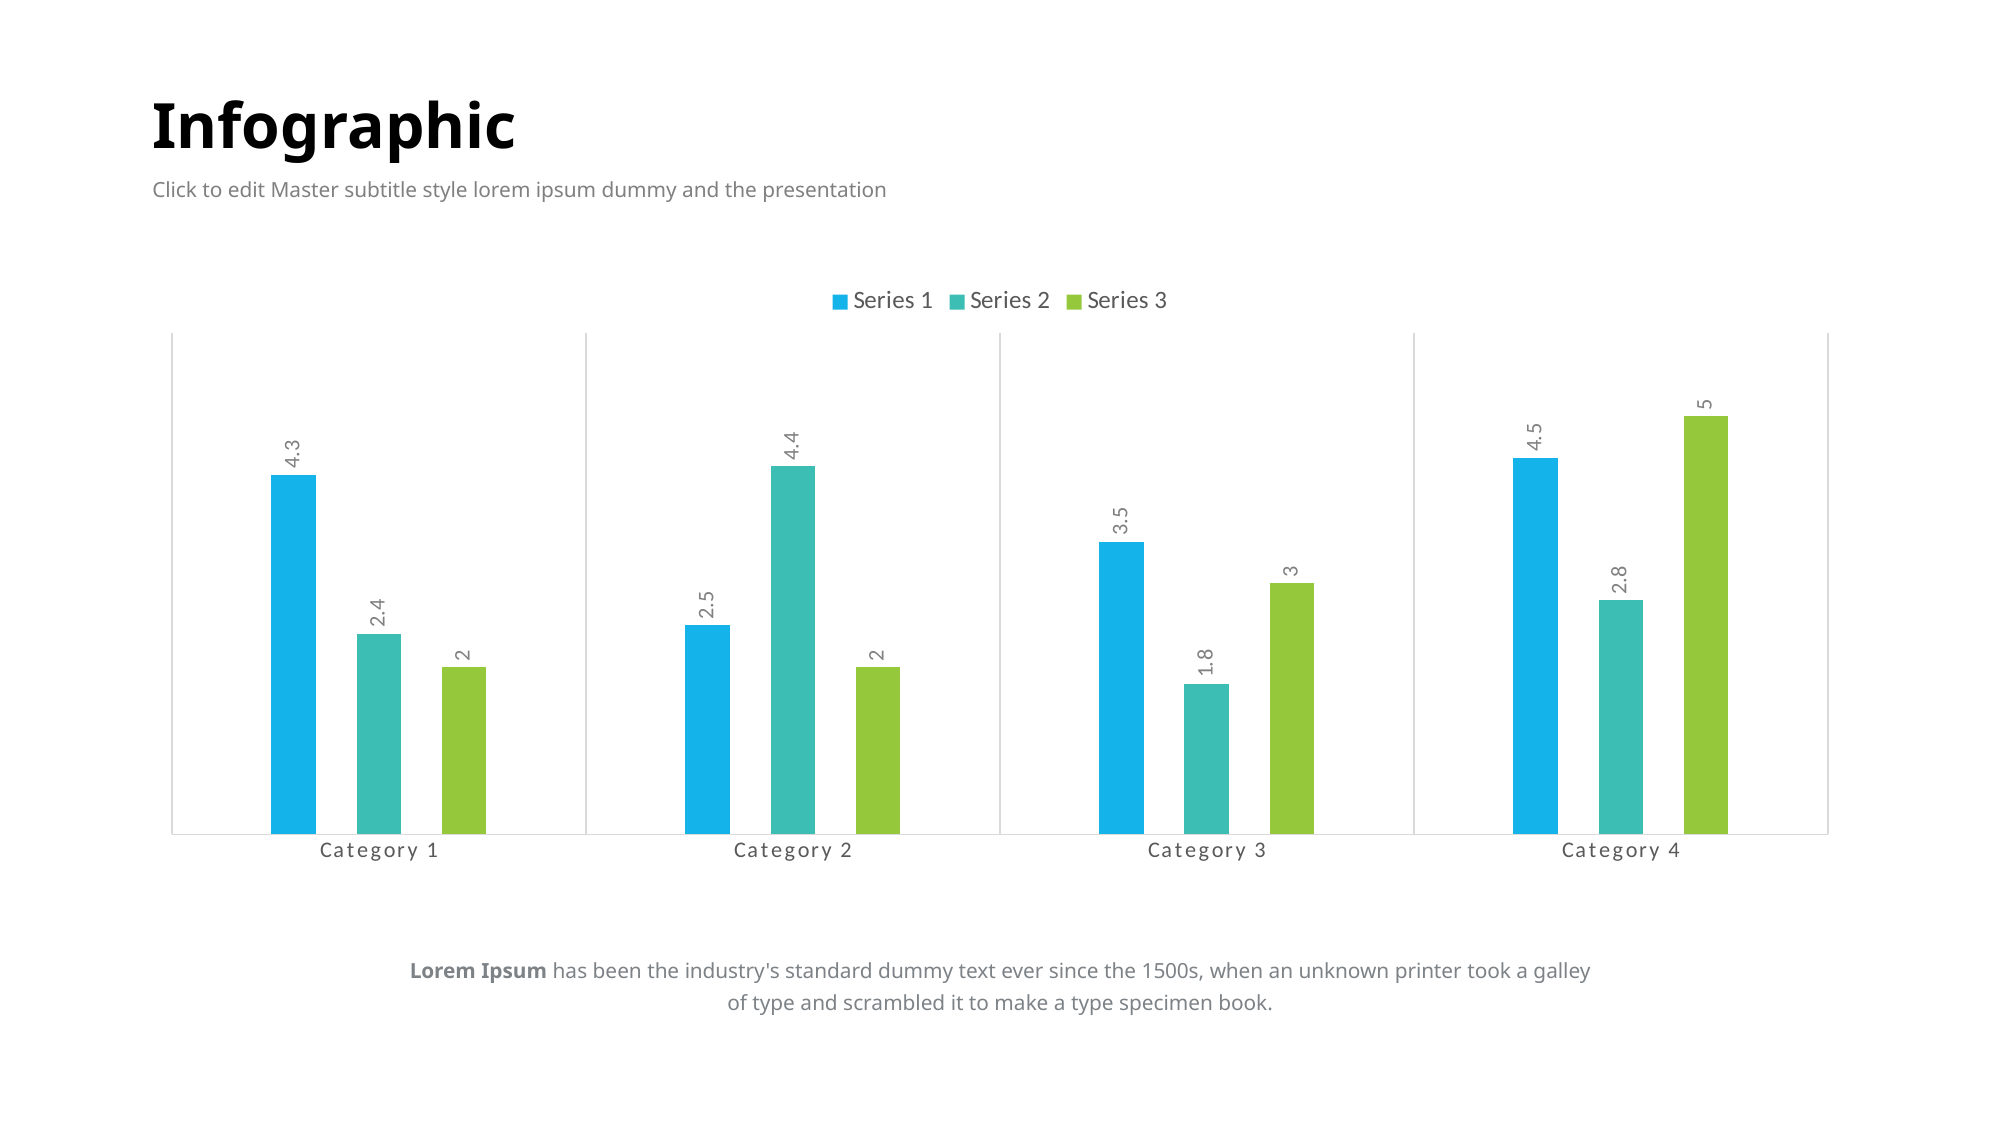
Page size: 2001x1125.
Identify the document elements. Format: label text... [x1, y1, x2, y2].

chart [137, 272, 1863, 876]
subtitle Click to edit Master subtitle style lorem ipsum dummy and the presentation [137, 179, 1863, 204]
title Infographic [137, 78, 1863, 179]
text_box Lorem Ipsum has been the industry's standard dummy text ever since the 1500s, when an unknown printer took a galley of type and scrambled it to make a type specimen book. [393, 944, 1607, 1022]
